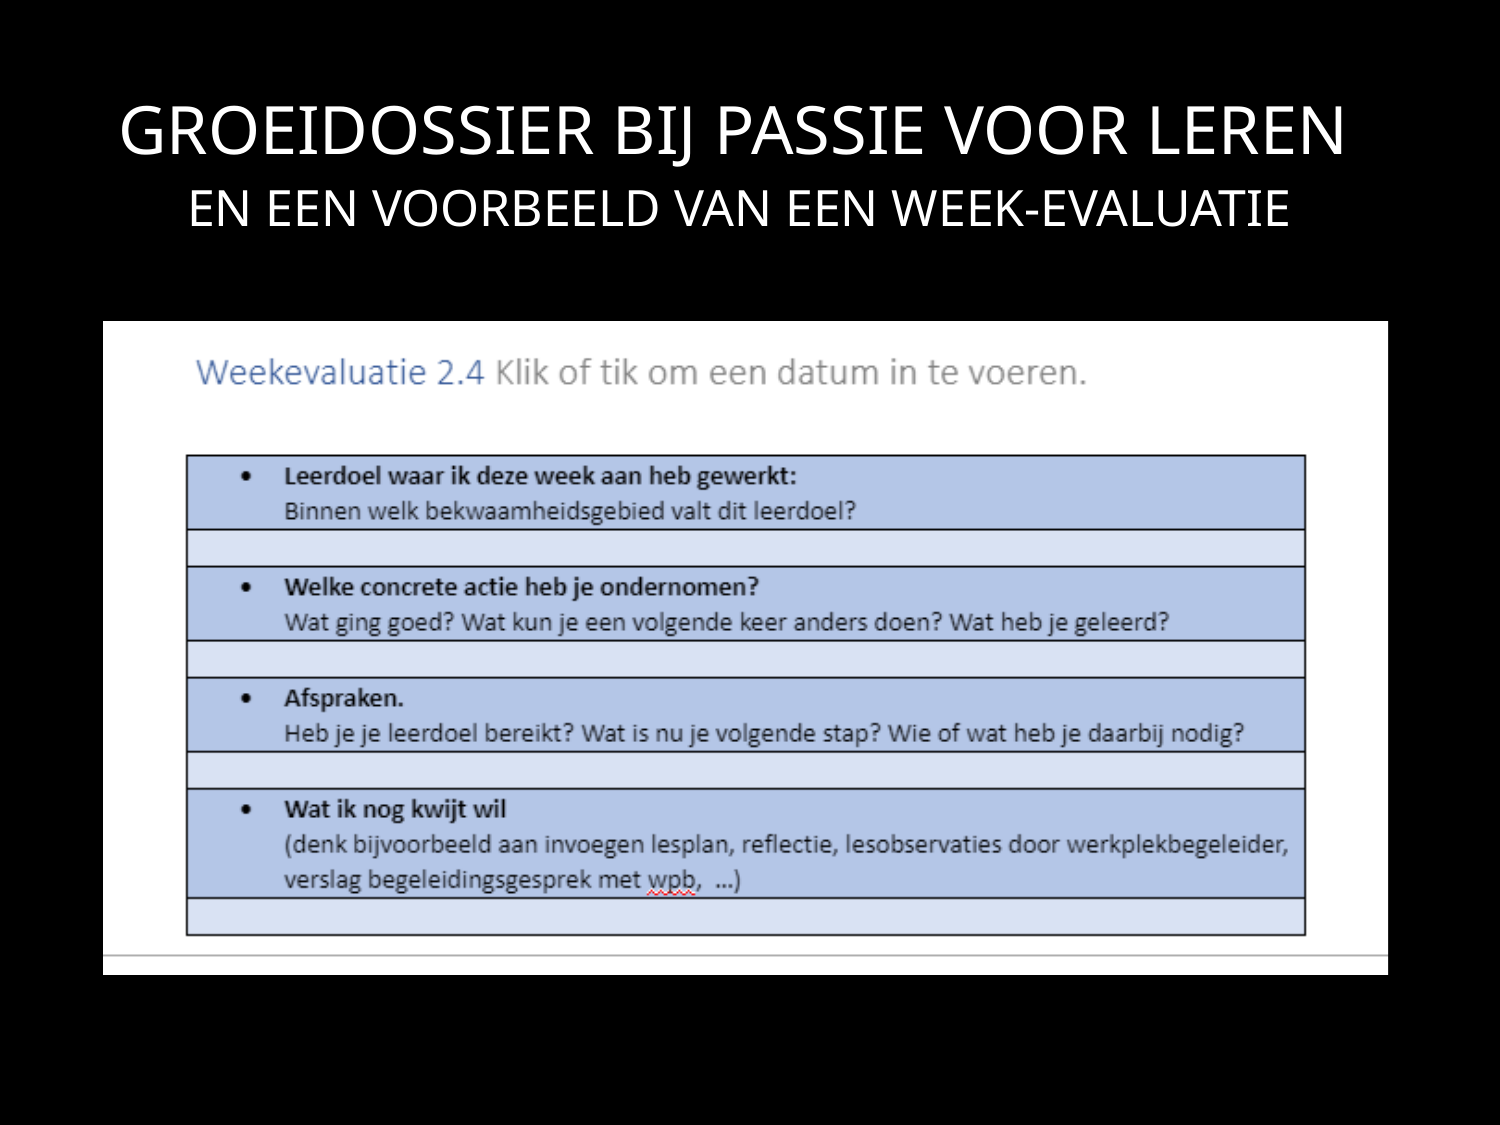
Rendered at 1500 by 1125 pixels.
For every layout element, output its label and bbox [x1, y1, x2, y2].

picture [103, 321, 1389, 975]
text_box [103, 59, 1397, 278]
